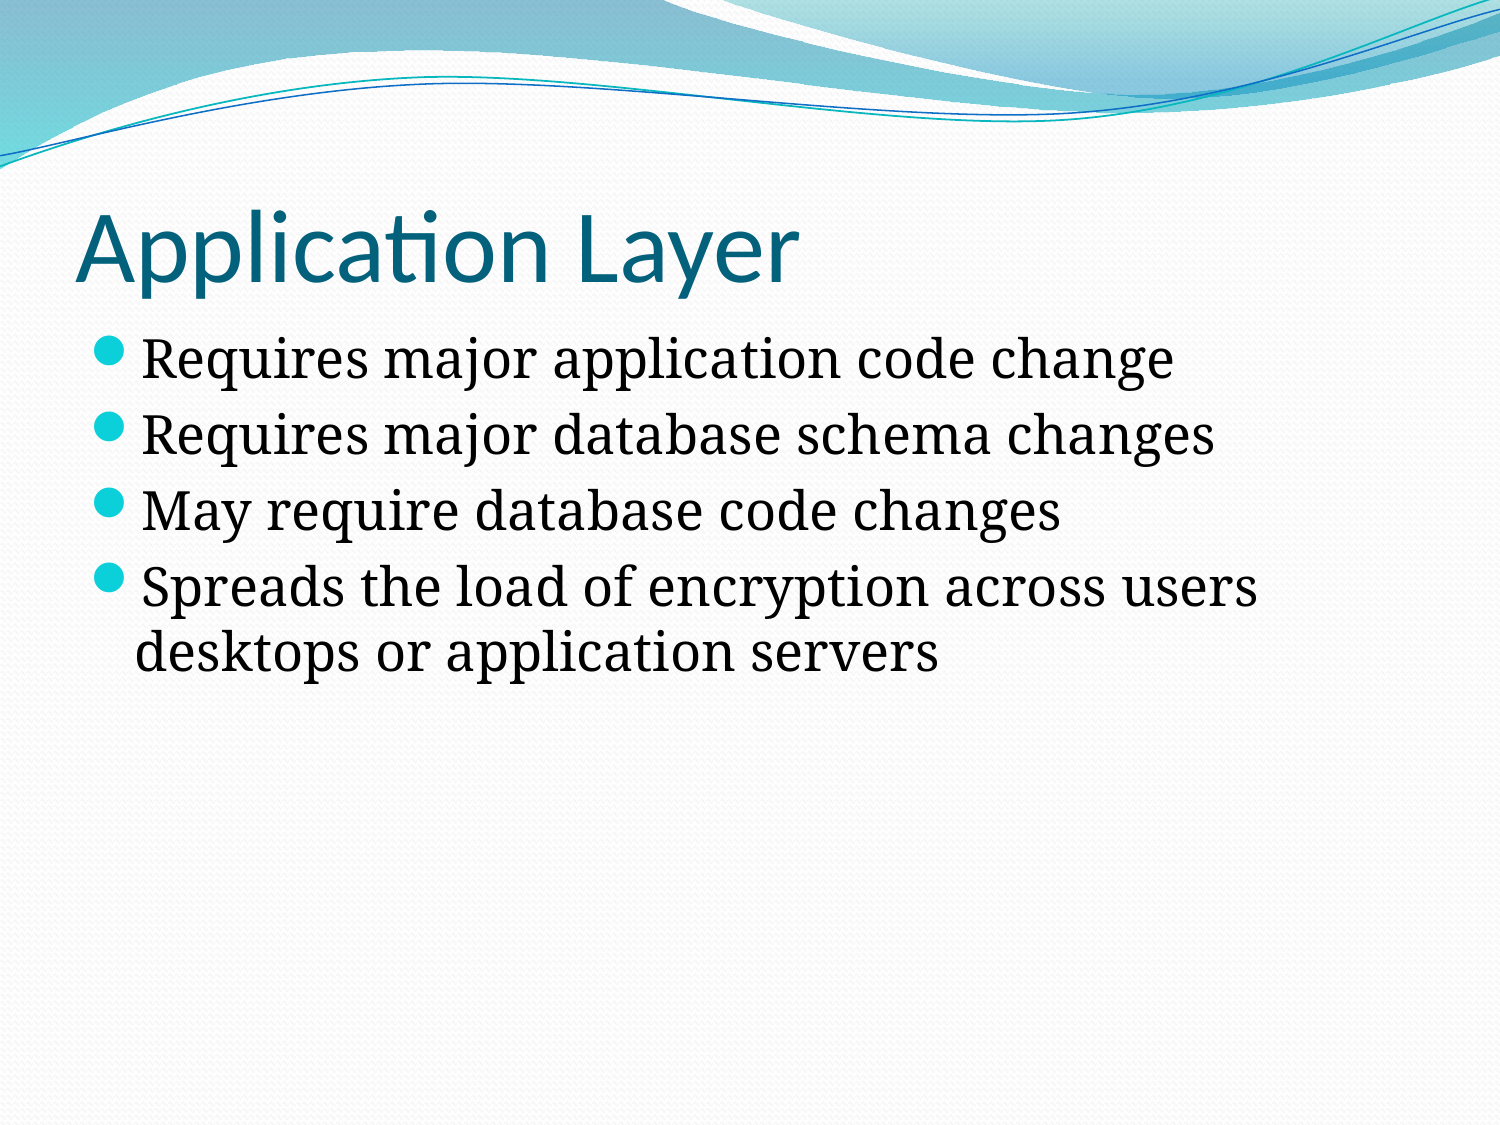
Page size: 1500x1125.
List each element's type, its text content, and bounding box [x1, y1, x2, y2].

title Application Layer [75, 115, 1425, 303]
list Requires major application code change Requires major database schema changes May require database code changes Spreads the load of encryption across users desktops or application servers [75, 317, 1425, 1038]
